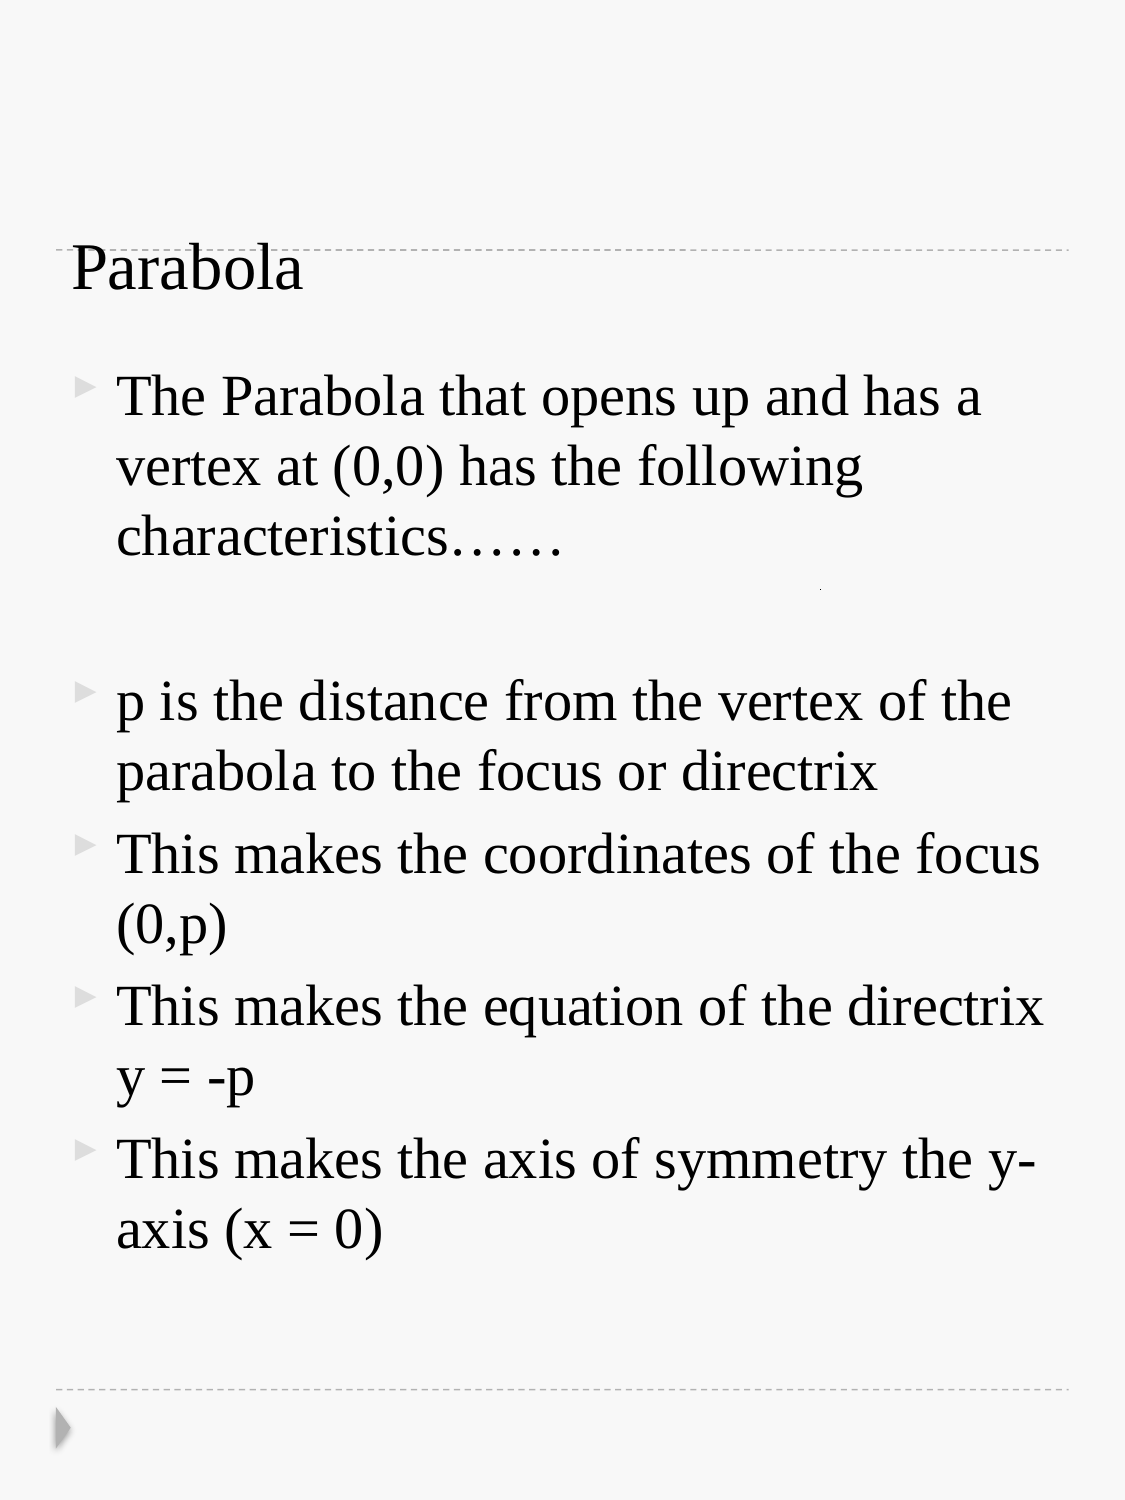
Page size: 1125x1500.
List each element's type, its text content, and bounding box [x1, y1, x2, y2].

title Parabola [56, 60, 1069, 310]
list The Parabola that opens up and has a vertex at (0,0) has the following characteristics…… p is the distance from the vertex of the parabola to the focus or directrix This makes the coordinates of the focus (0,p) This makes the equation of the directrix y = -p This makes the axis of symmetry the y-axis (x = 0) [56, 350, 1088, 1340]
